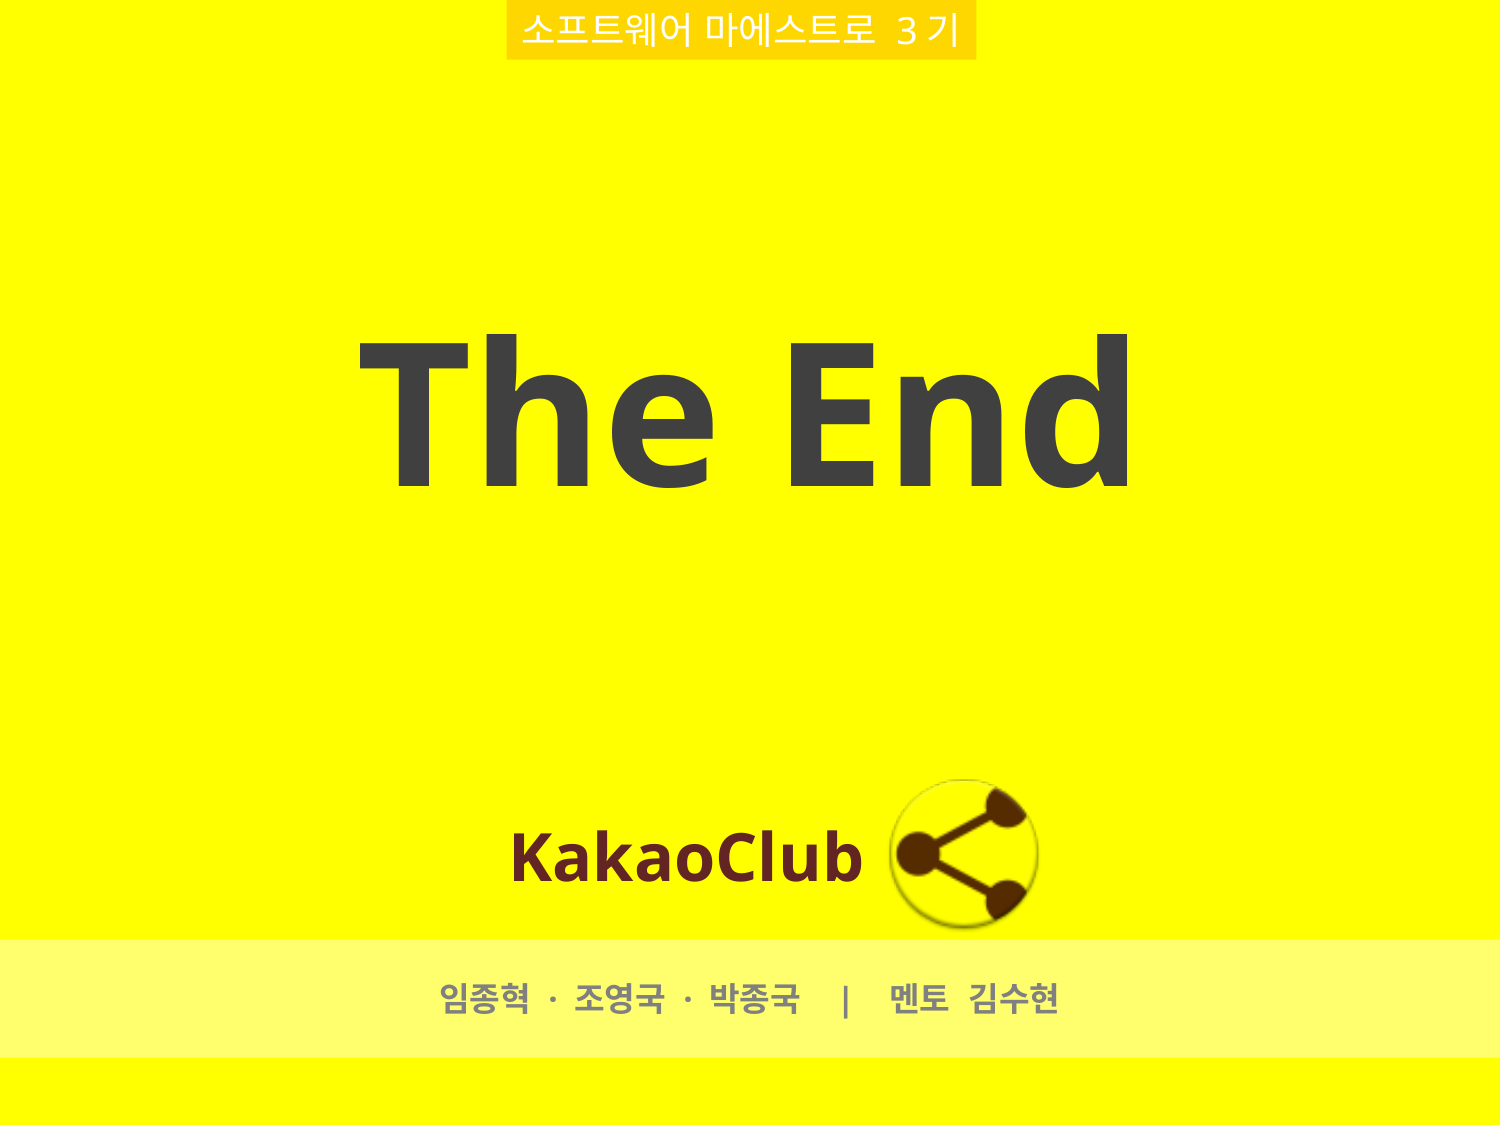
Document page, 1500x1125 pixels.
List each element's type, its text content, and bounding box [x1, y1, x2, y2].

text_box The End [341, 278, 1159, 534]
text_box KakaoClub [48, 733, 1324, 939]
text_box 소프트웨어 마에스트로 3기 [506, 0, 977, 60]
picture [884, 774, 1045, 935]
text_box 임종혁 · 조영국 · 박종국 | 멘토 김수현 [0, 939, 1500, 1058]
